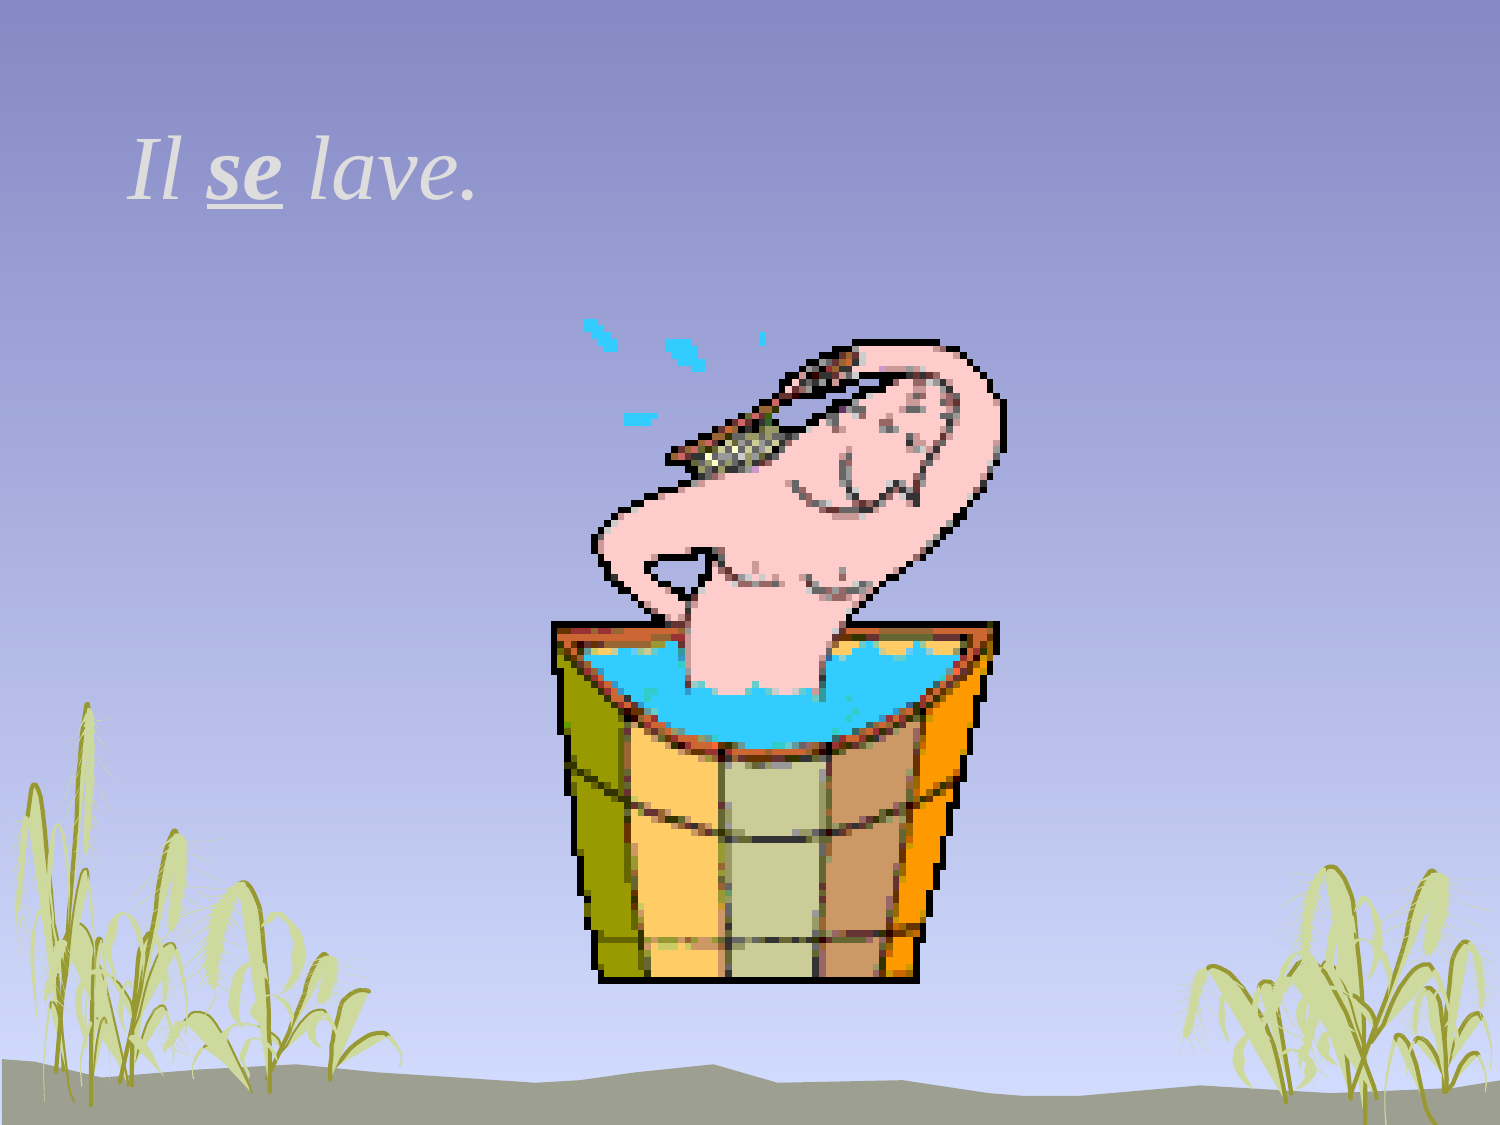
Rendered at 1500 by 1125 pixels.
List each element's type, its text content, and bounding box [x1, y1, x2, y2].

picture [437, 299, 1176, 992]
title Il se lave. [112, 68, 1388, 257]
